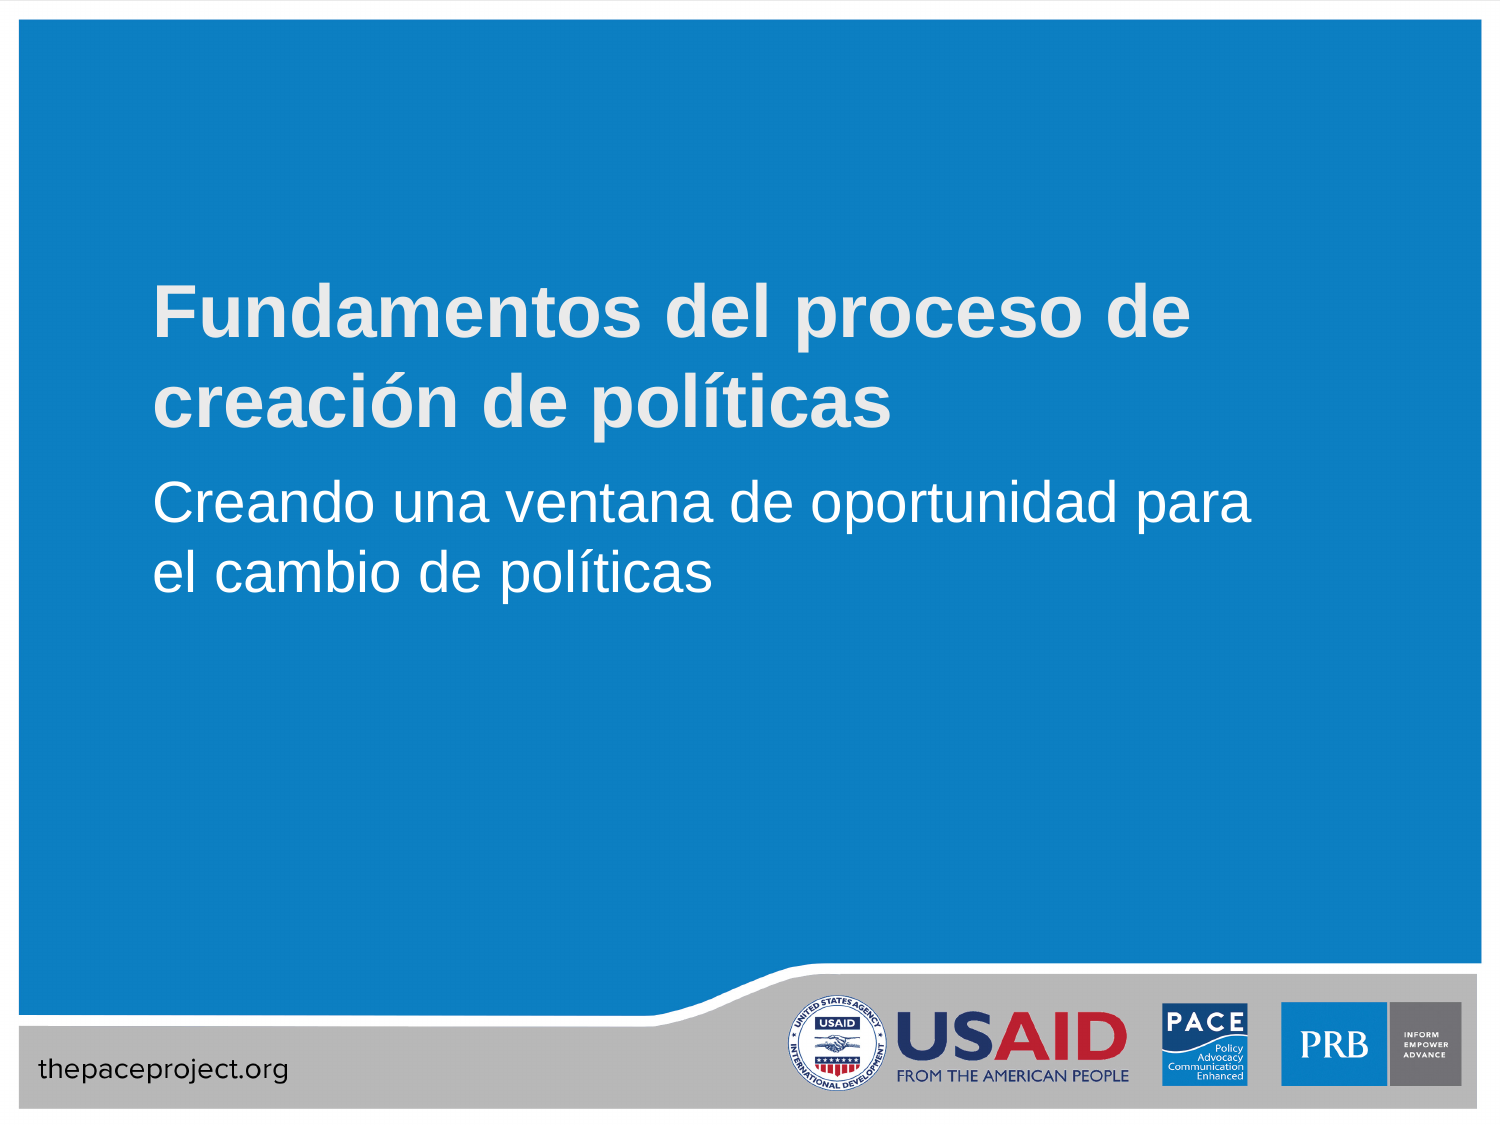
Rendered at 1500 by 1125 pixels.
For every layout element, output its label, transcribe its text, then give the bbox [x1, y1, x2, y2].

subtitle Creando una ventana de oportunidad para el cambio de políticas [137, 456, 1300, 638]
title Fundamentos del proceso de creación de políticas [137, 212, 1475, 450]
picture [0, 1, 1500, 1125]
